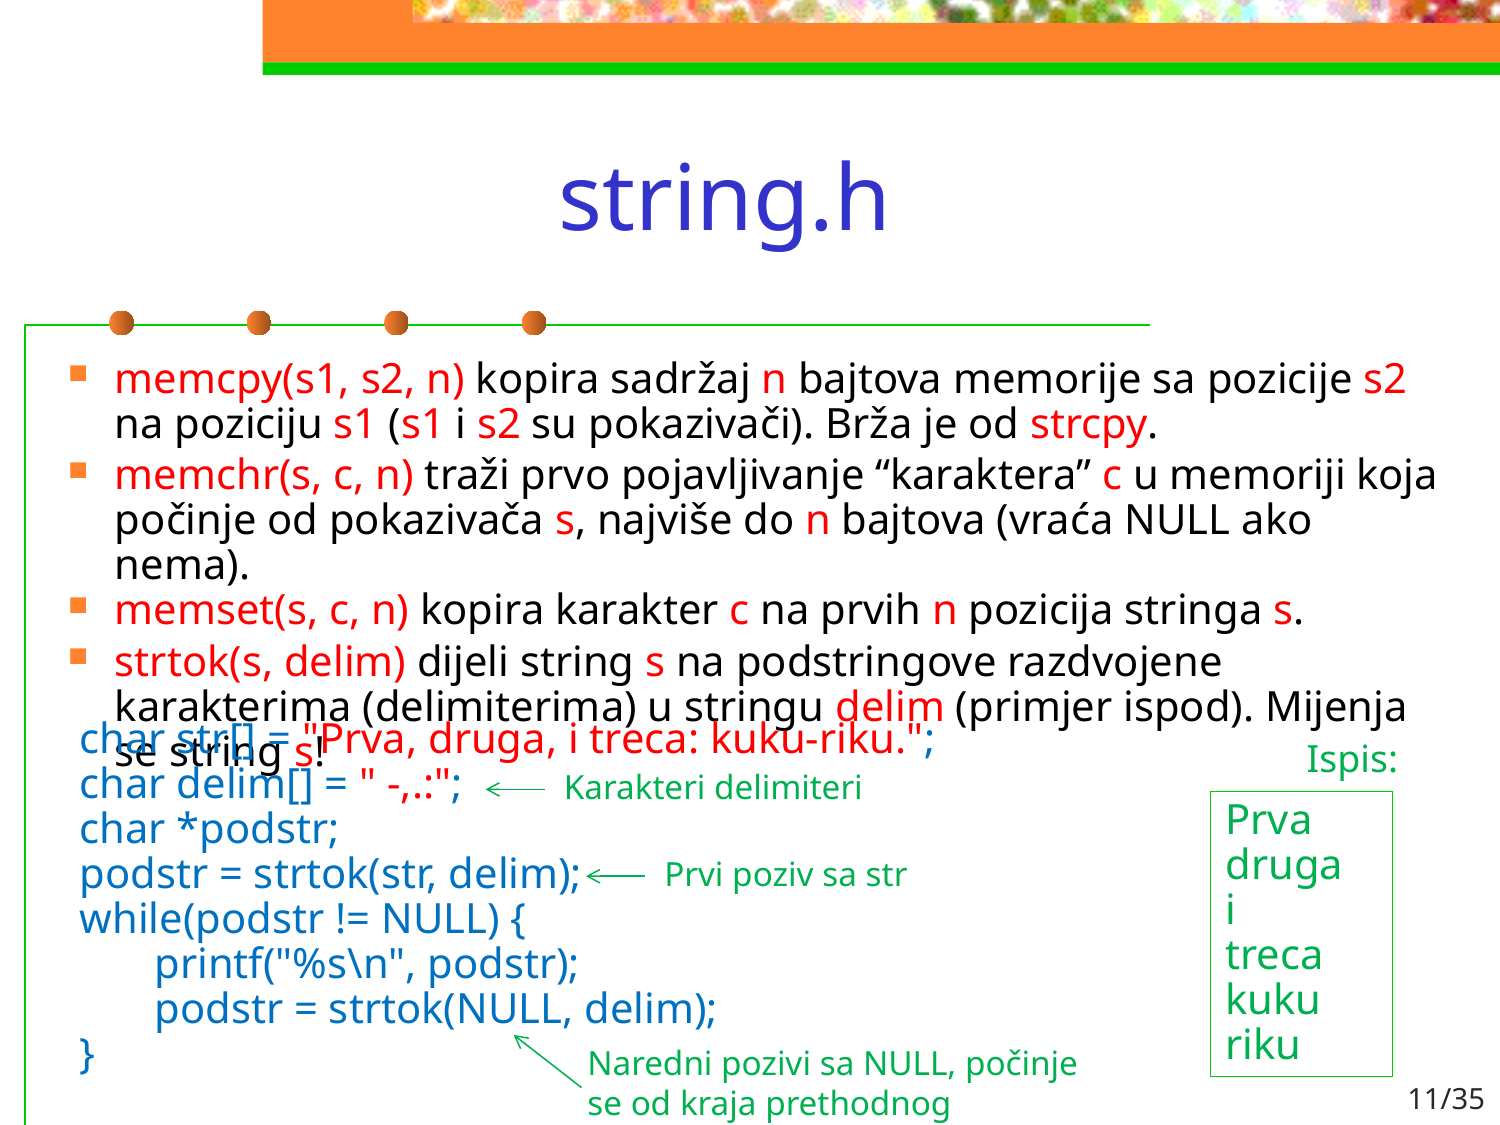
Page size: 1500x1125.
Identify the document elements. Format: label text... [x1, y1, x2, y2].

text_box Karakteri delimiteri [549, 759, 880, 814]
text_box char str[] = "Prva, druga, i treca: kuku-riku."; char delim[] = " -,.:"; char *podstr; podstr = strtok(str, delim); while(podstr != NULL) { printf("%s\n", podstr); podstr = strtok(NULL, delim); } [64, 710, 1001, 1085]
list memcpy(s1, s2, n) kopira sadržaj n bajtova memorije sa pozicije s2 na poziciju s1 (s1 i s2 su pokazivači). Brža je od strcpy. memchr(s, c, n) traži prvo pojavljivanje “karaktera” c u memoriji koja počinje od pokazivača s, najviše do n bajtova (vraća NULL ako nema). memset(s, c, n) kopira karakter c na prvih n pozicija stringa s. strtok(s, delim) dijeli string s na podstringove razdvojene karakterima (delimiterima) u stringu delim (primjer ispod). Mijenja se string s! [53, 350, 1471, 1071]
text_box Prva druga i treca kuku riku [1210, 791, 1393, 1077]
text_box Ispis: [1291, 727, 1434, 788]
picture [412, 0, 1500, 23]
text_box 11/35 [1374, 1072, 1500, 1123]
text_box Prvi poziv sa str [649, 845, 951, 901]
text_box Naredni pozivi sa NULL, počinje se od kraja prethodnog podstringa [572, 1034, 1133, 1125]
title string.h [87, 99, 1363, 288]
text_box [513, 1034, 582, 1088]
